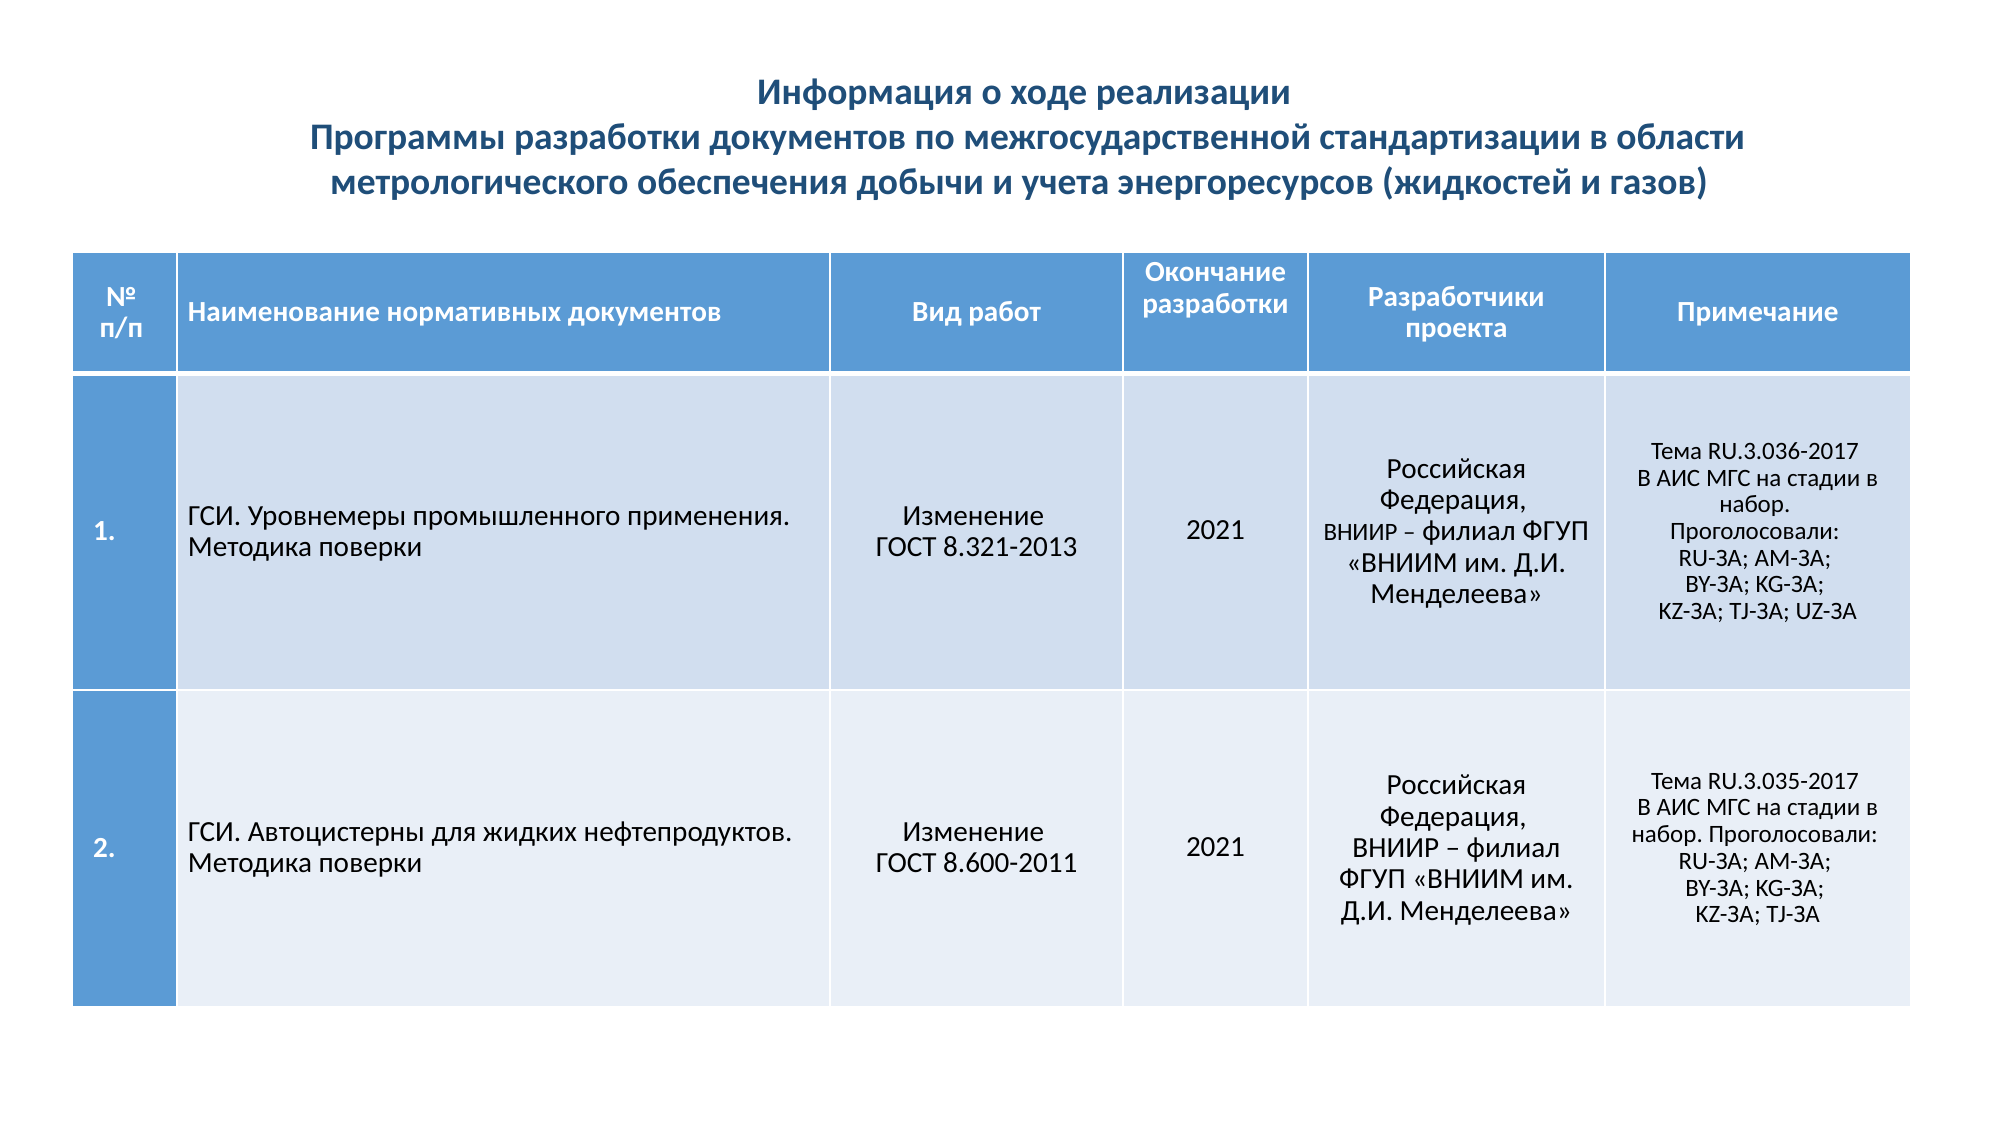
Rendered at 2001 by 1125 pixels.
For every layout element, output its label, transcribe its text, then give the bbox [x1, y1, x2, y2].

table_header № п/п [73, 253, 176, 371]
table_cell [73, 691, 176, 1006]
table_cell 2021 [1124, 691, 1307, 1006]
table_cell Изменение ГОСТ 8.600-2011 [831, 691, 1122, 1006]
table_header Окончание разработки [1124, 253, 1307, 371]
table_header Наименование нормативных документов [178, 253, 829, 371]
text_box Информация о ходе реализации Программы разработки документов по межгосударственной стандартизации в области метрологического обеспечения добычи и учета энергоресурсов (жидкостей и газов) [137, 59, 1911, 210]
table_cell Тема RU.3.035-2017 В АИС МГС на стадии в набор. Проголосовали: RU-ЗА; AM-ЗА; BY-ЗА; KG-ЗА; KZ-ЗА; TJ-ЗА [1606, 691, 1910, 1006]
table_cell ГСИ. Уровнемеры промышленного применения. Методика поверки [178, 376, 829, 689]
table_cell 2021 [1124, 376, 1307, 689]
table_cell Тема RU.3.036-2017 В АИС МГС на стадии в набор. Проголосовали: RU-ЗА; AM-ЗА; BY-ЗА; KG-ЗА; KZ-ЗА; TJ-ЗА; UZ-ЗА [1606, 376, 1910, 689]
table_cell Российская Федерация, ВНИИР – филиал ФГУП «ВНИИМ им. Д.И. Менделеева» [1309, 691, 1604, 1006]
table_header Примечание [1606, 253, 1910, 371]
table_cell Изменение ГОСТ 8.321-2013 [831, 376, 1122, 689]
table_header Разработчики проекта [1309, 253, 1604, 371]
table_cell ГСИ. Автоцистерны для жидких нефтепродуктов. Методика поверки [178, 691, 829, 1006]
table_header Вид работ [831, 253, 1122, 371]
table_cell Российская Федерация, ВНИИР – филиал ФГУП «ВНИИМ им. Д.И. Менделеева» [1309, 376, 1604, 689]
table_cell [73, 376, 176, 689]
